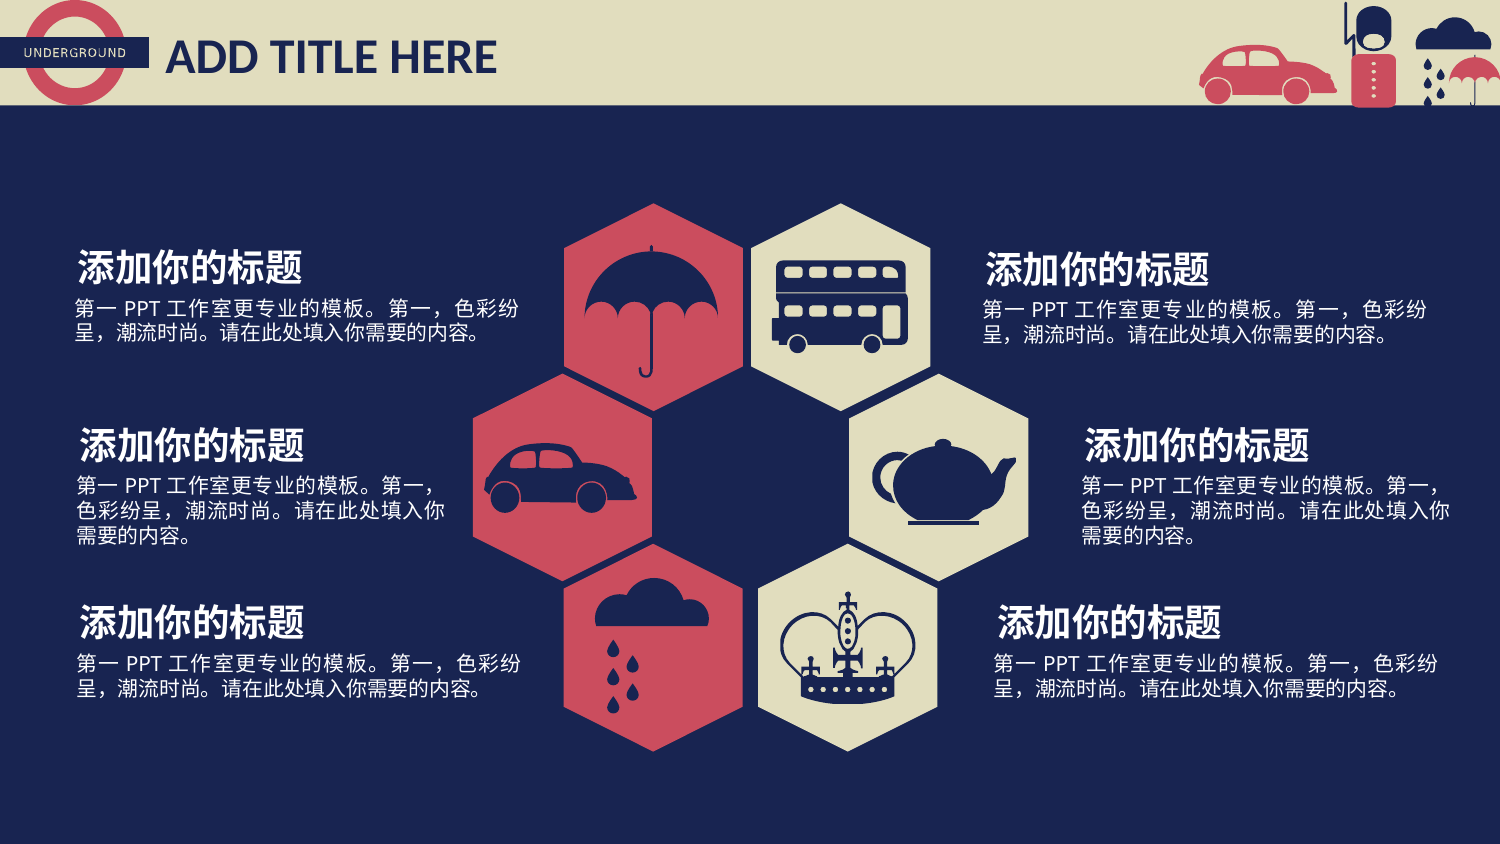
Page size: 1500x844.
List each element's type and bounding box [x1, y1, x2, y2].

text_box [59, 236, 535, 379]
picture [872, 438, 1017, 525]
picture [594, 577, 710, 714]
text_box [603, 386, 704, 412]
text_box [758, 543, 938, 752]
text_box [0, 0, 1500, 108]
text_box [751, 203, 931, 412]
text_box [61, 414, 461, 582]
text_box [564, 203, 743, 377]
text_box [978, 591, 1454, 735]
text_box [472, 373, 652, 582]
picture [771, 260, 909, 354]
picture [483, 442, 638, 513]
picture [584, 244, 718, 378]
text_box [849, 373, 1029, 582]
text_box [563, 543, 743, 752]
text_box [61, 591, 537, 735]
text_box [1066, 414, 1466, 582]
picture [779, 591, 916, 705]
text_box [967, 238, 1443, 381]
